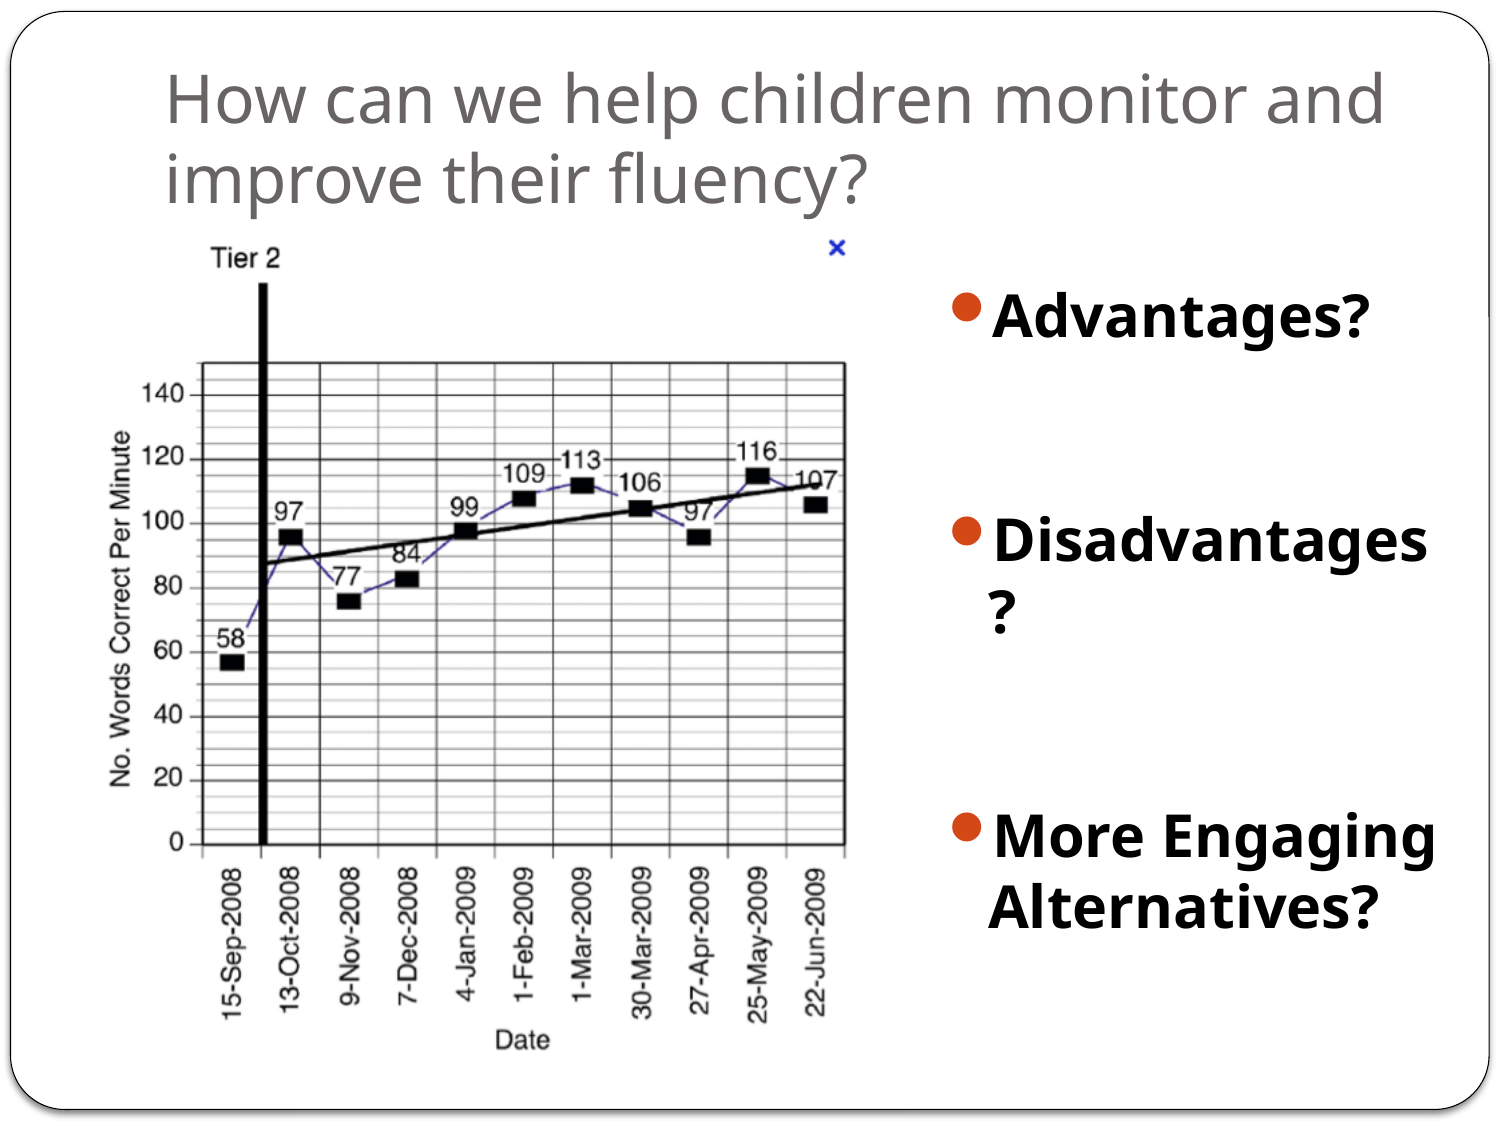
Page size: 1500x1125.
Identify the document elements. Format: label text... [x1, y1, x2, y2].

list Advantages? Disadvantages? More Engaging Alternatives? [933, 270, 1459, 1021]
picture [94, 229, 856, 1064]
title How can we help children monitor and improve their fluency? [150, 45, 1425, 233]
